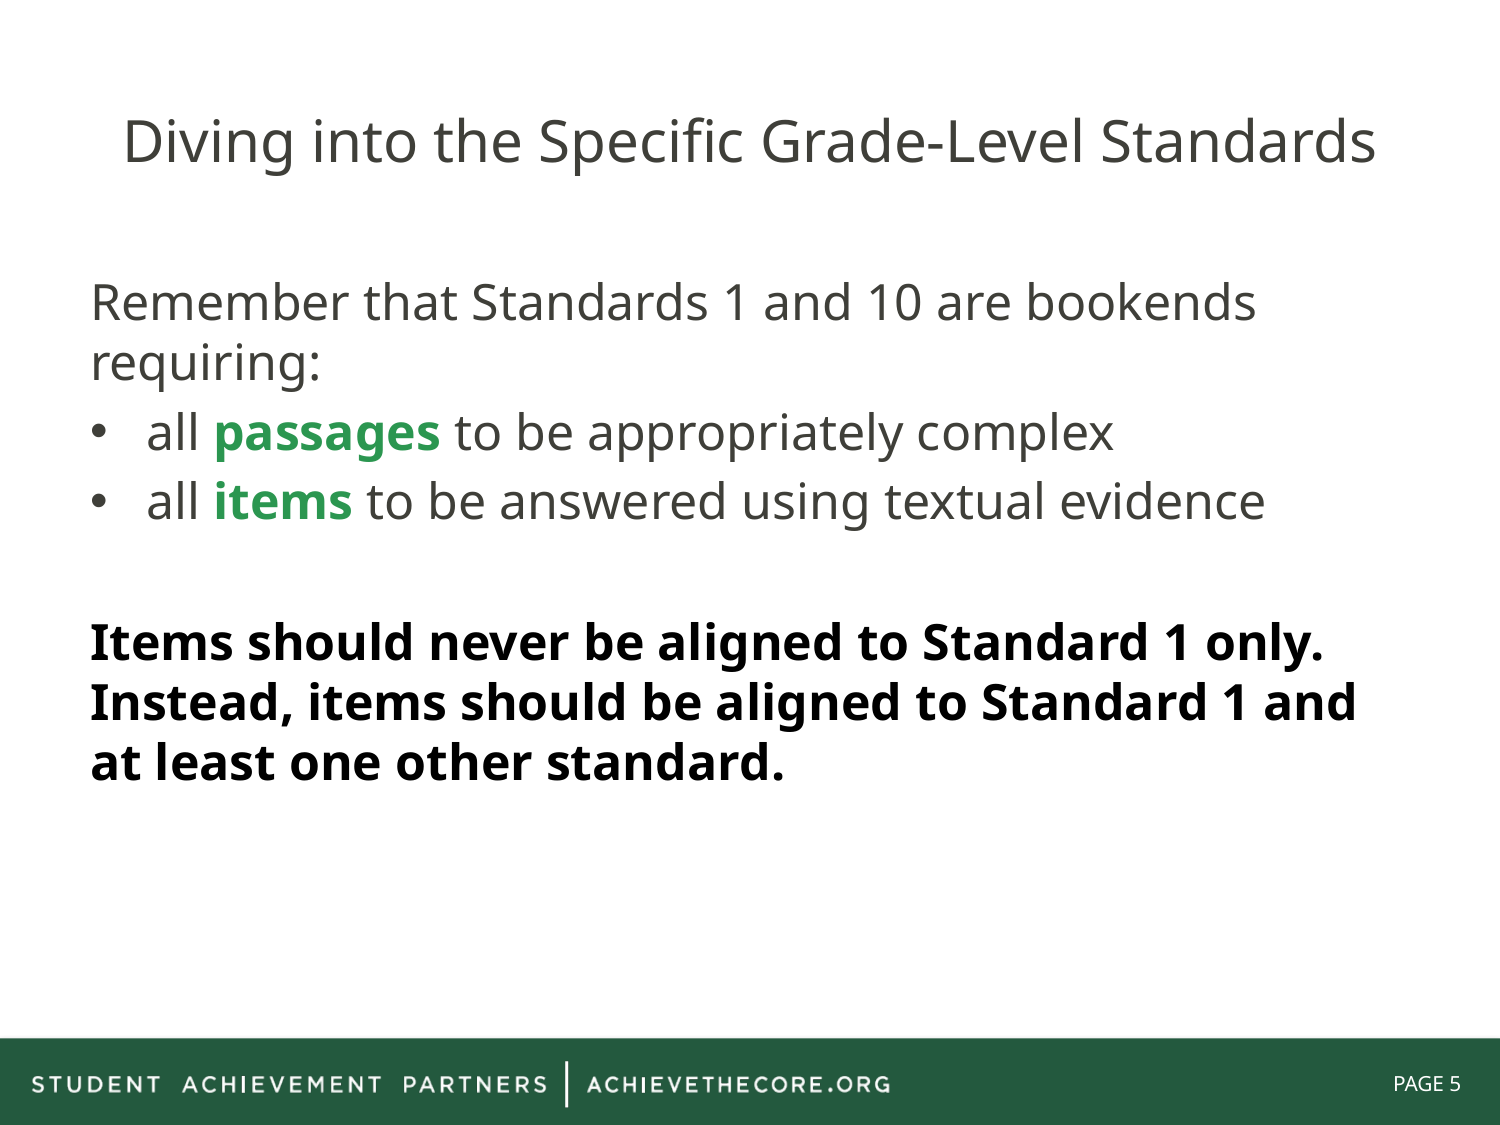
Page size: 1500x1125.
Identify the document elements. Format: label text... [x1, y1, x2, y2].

list Remember that Standards 1 and 10 are bookends requiring: all passages to be appropriately complex all items to be answered using textual evidence Items should never be aligned to Standard 1 only. Instead, items should be aligned to Standard 1 and at least one other standard. [75, 262, 1425, 1005]
title Diving into the Specific Grade-Level Standards [75, 45, 1425, 233]
